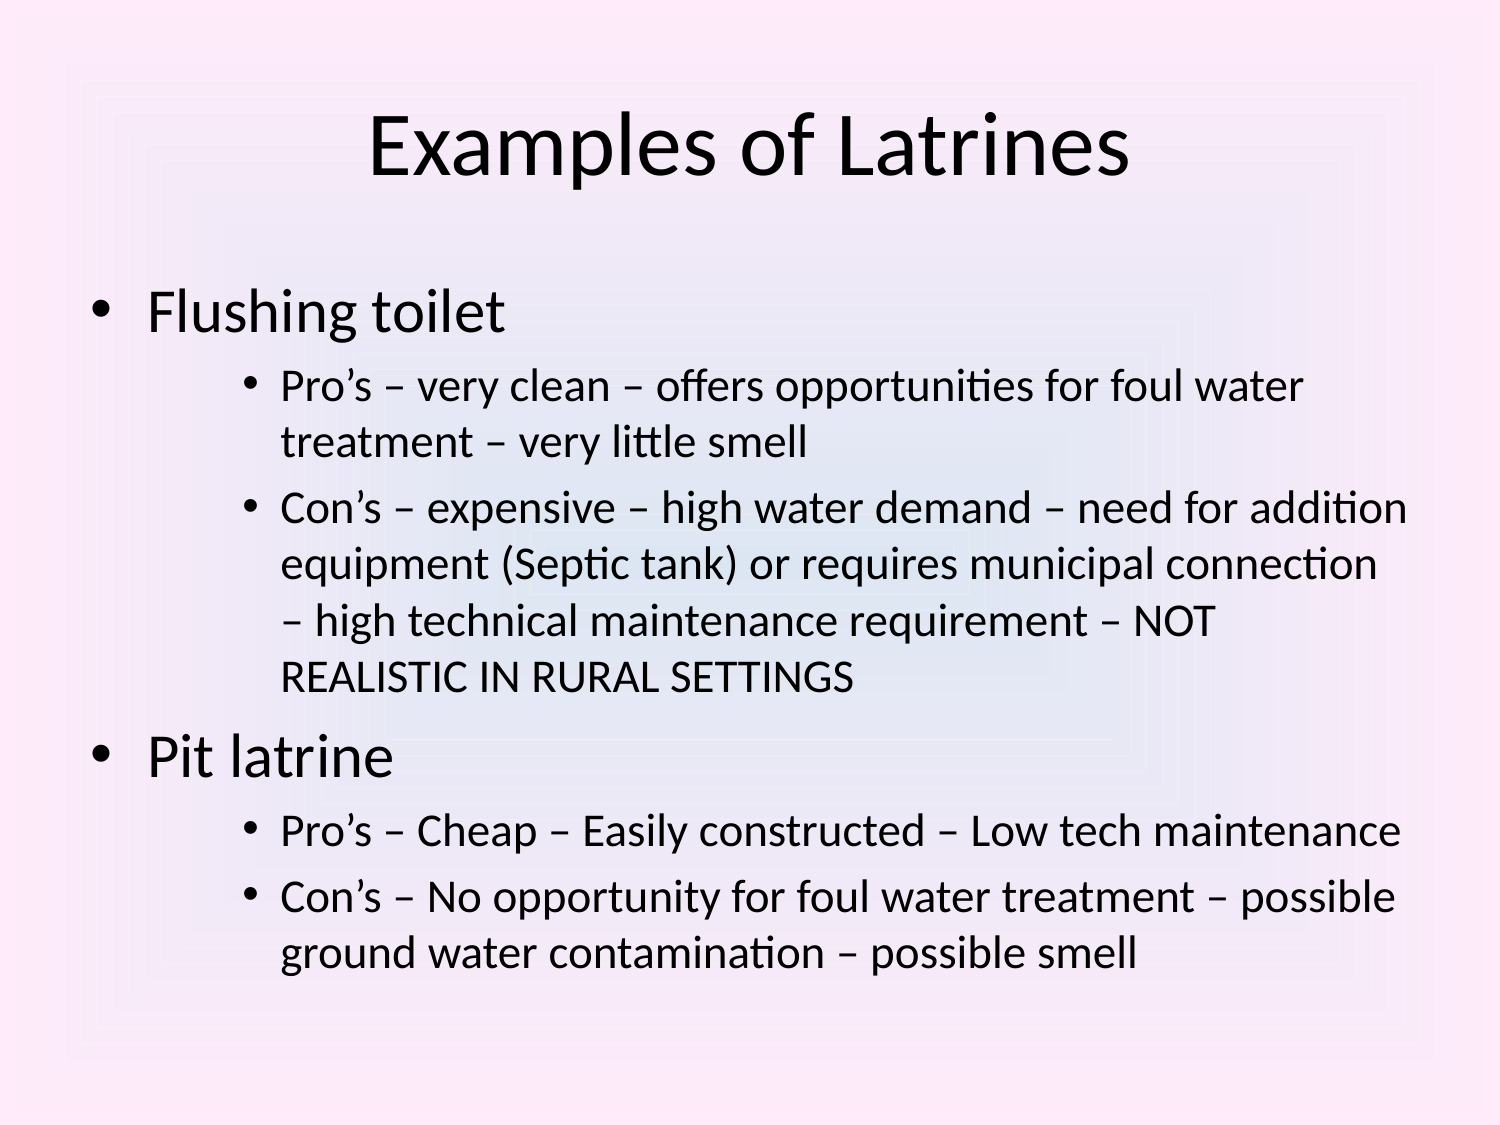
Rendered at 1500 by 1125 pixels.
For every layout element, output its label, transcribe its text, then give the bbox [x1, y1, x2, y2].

title Examples of Latrines [75, 45, 1425, 233]
list Flushing toilet Pro’s – very clean – offers opportunities for foul water treatment – very little smell Con’s – expensive – high water demand – need for addition equipment (Septic tank) or requires municipal connection – high technical maintenance requirement – NOT REALISTIC IN RURAL SETTINGS Pit latrine Pro’s – Cheap – Easily constructed – Low tech maintenance Con’s – No opportunity for foul water treatment – possible ground water contamination – possible smell [75, 262, 1425, 1005]
